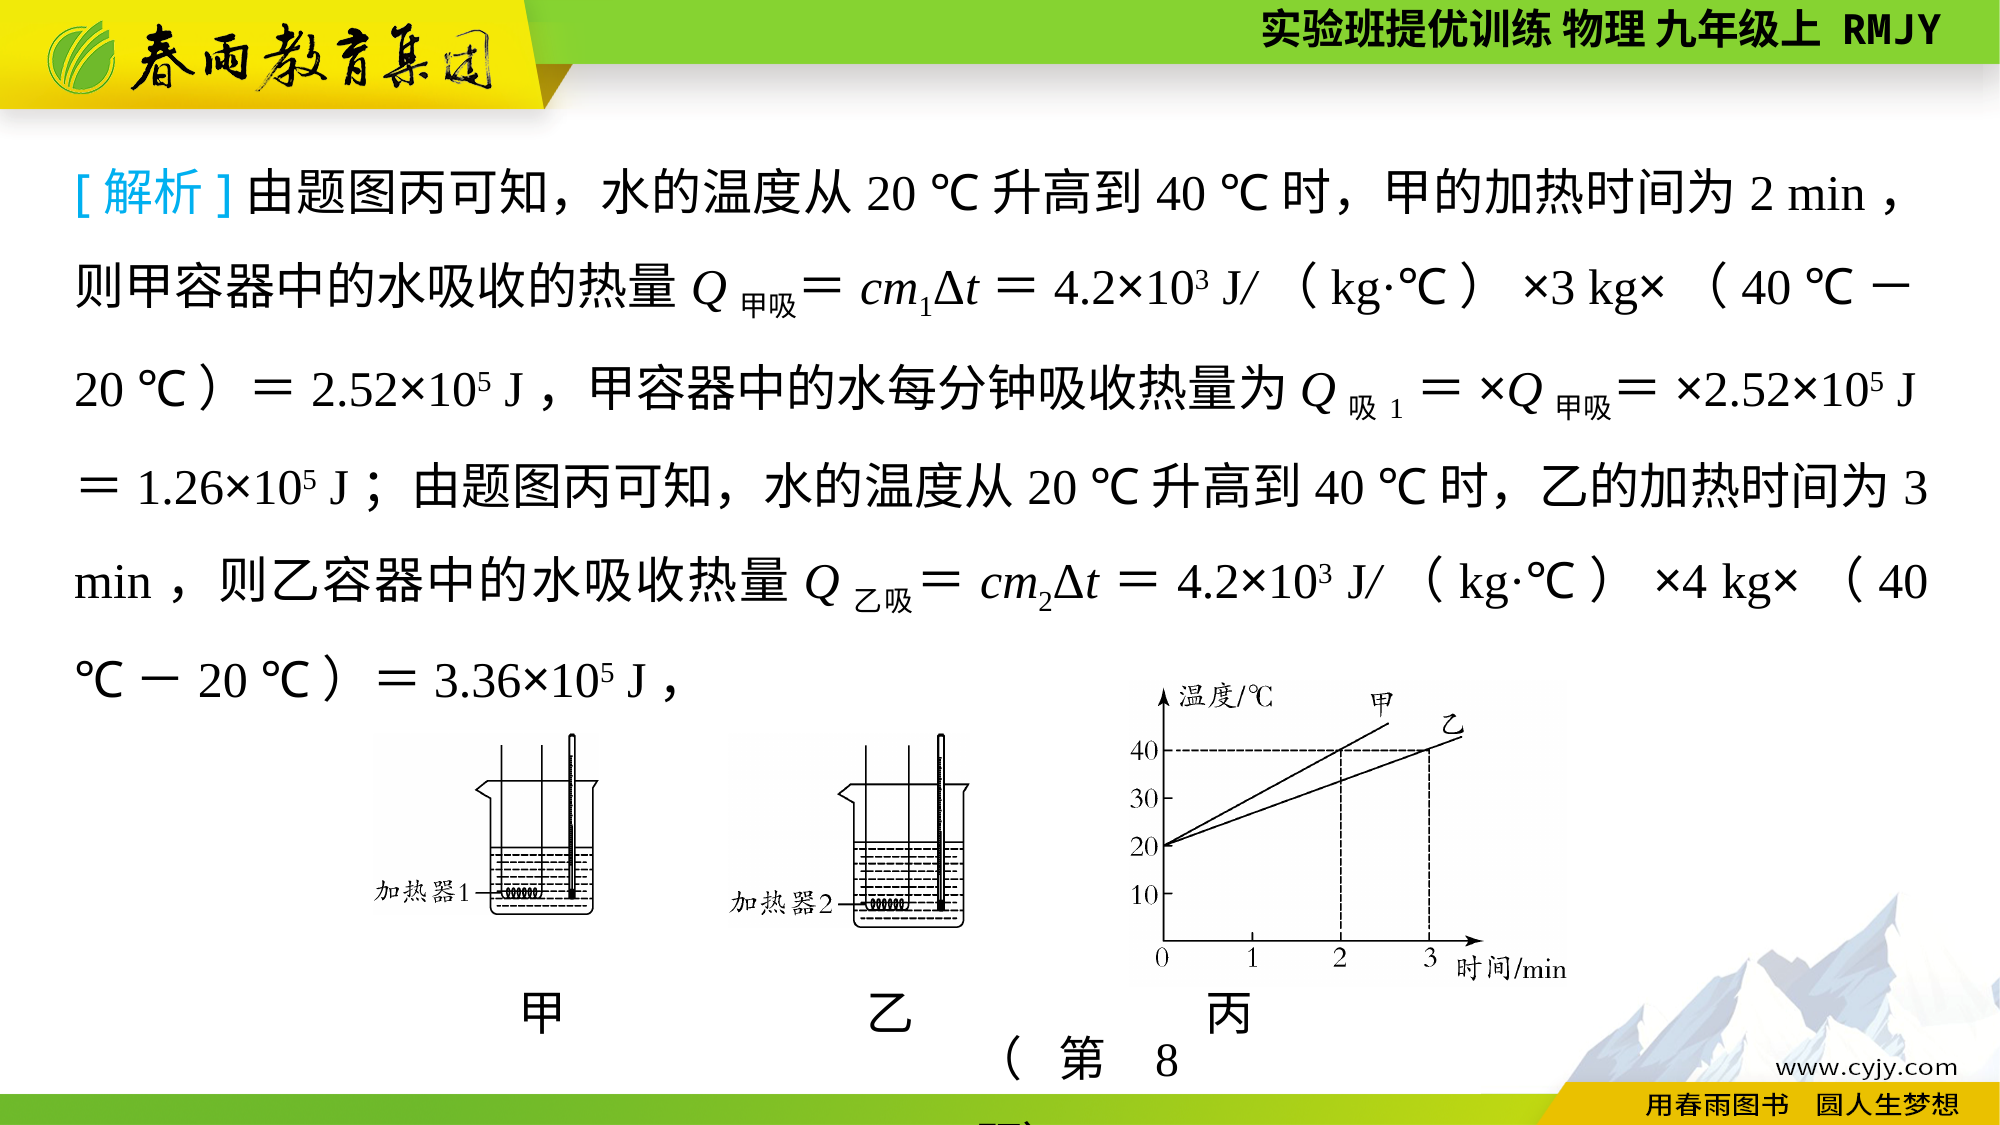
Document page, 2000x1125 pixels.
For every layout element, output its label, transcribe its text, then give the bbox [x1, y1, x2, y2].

text_box 甲 乙 丙 [1206, 994, 1504, 1048]
picture [0, 0, 2000, 1125]
text_box 甲 乙 丙 [503, 946, 1127, 1048]
text_box （第8题） [959, 992, 1206, 1094]
